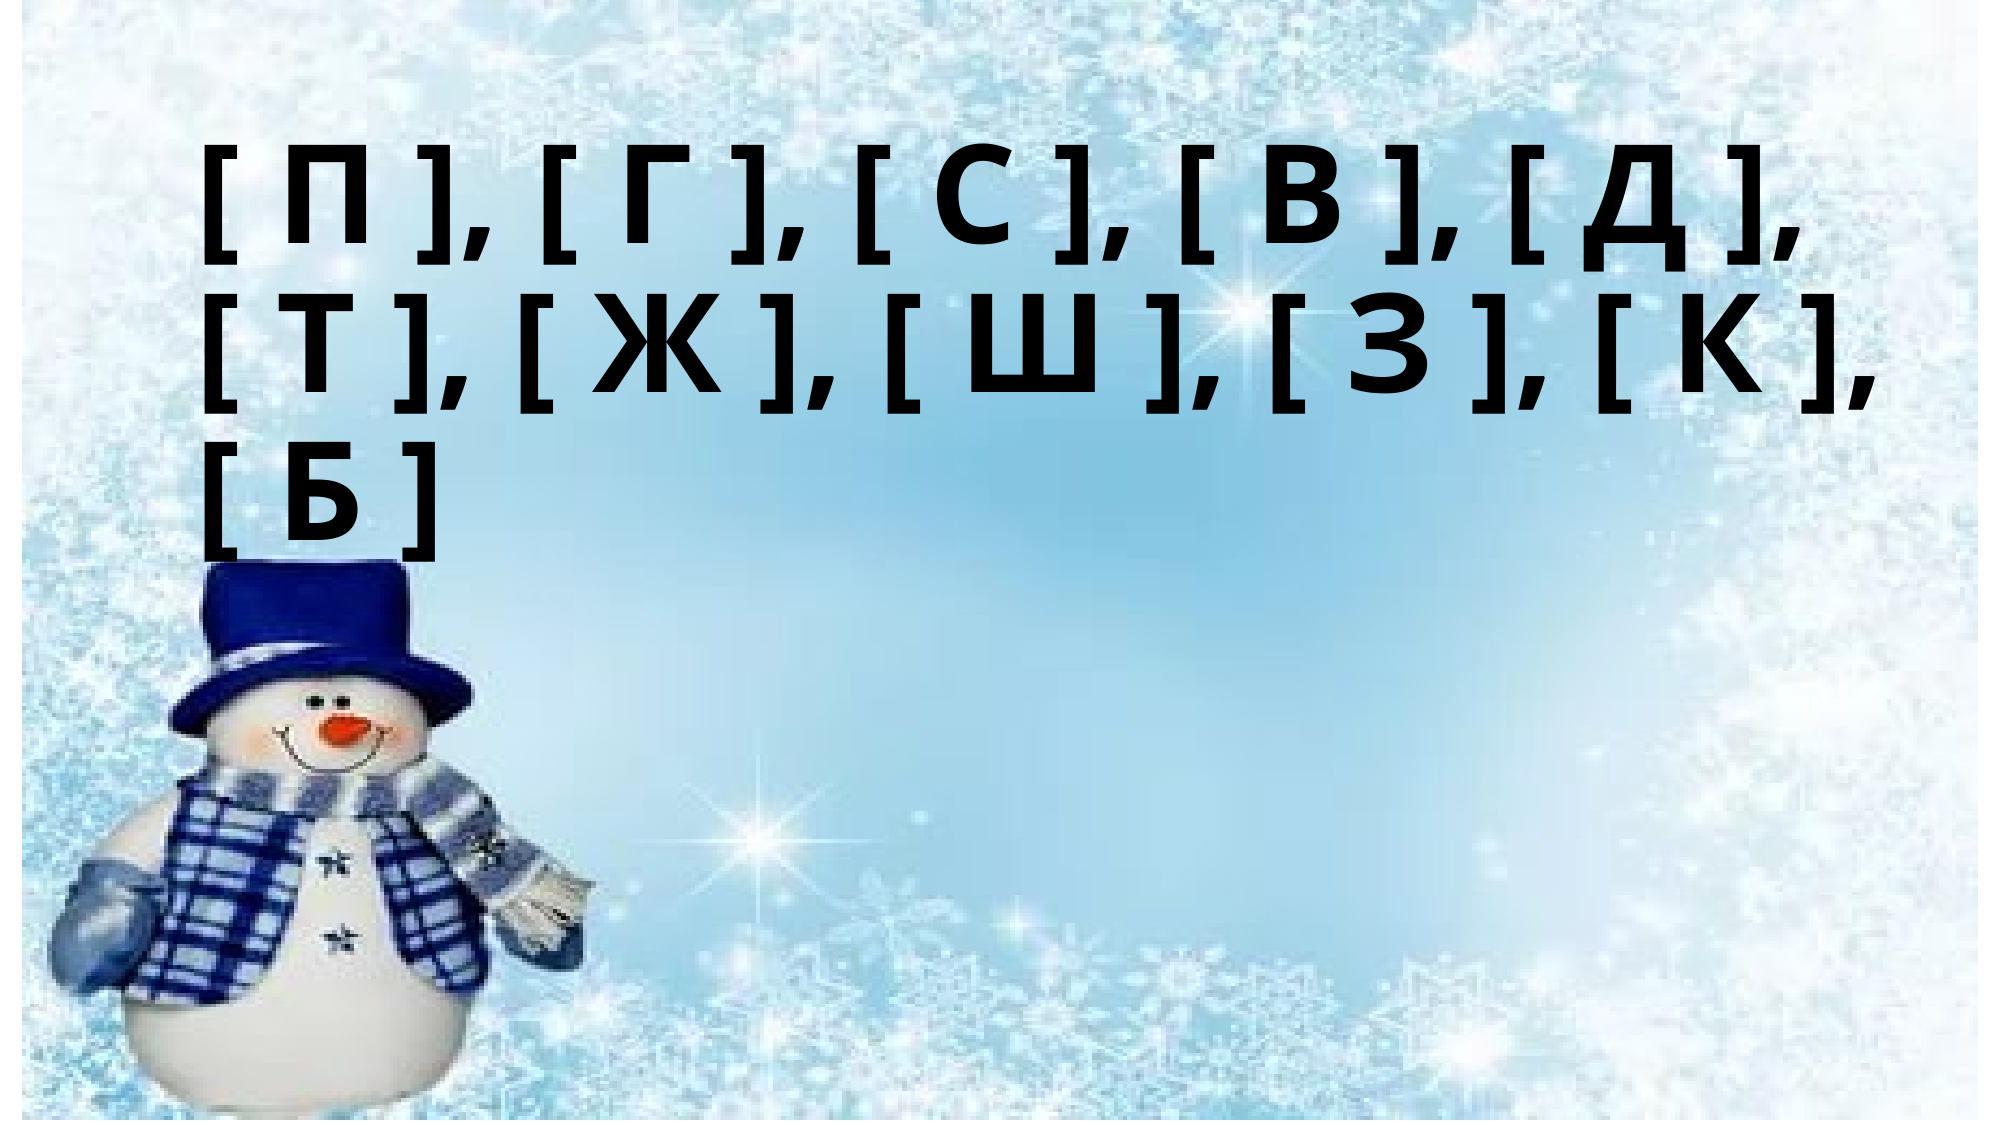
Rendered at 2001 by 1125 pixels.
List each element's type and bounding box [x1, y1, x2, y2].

list [22, 0, 1978, 1120]
